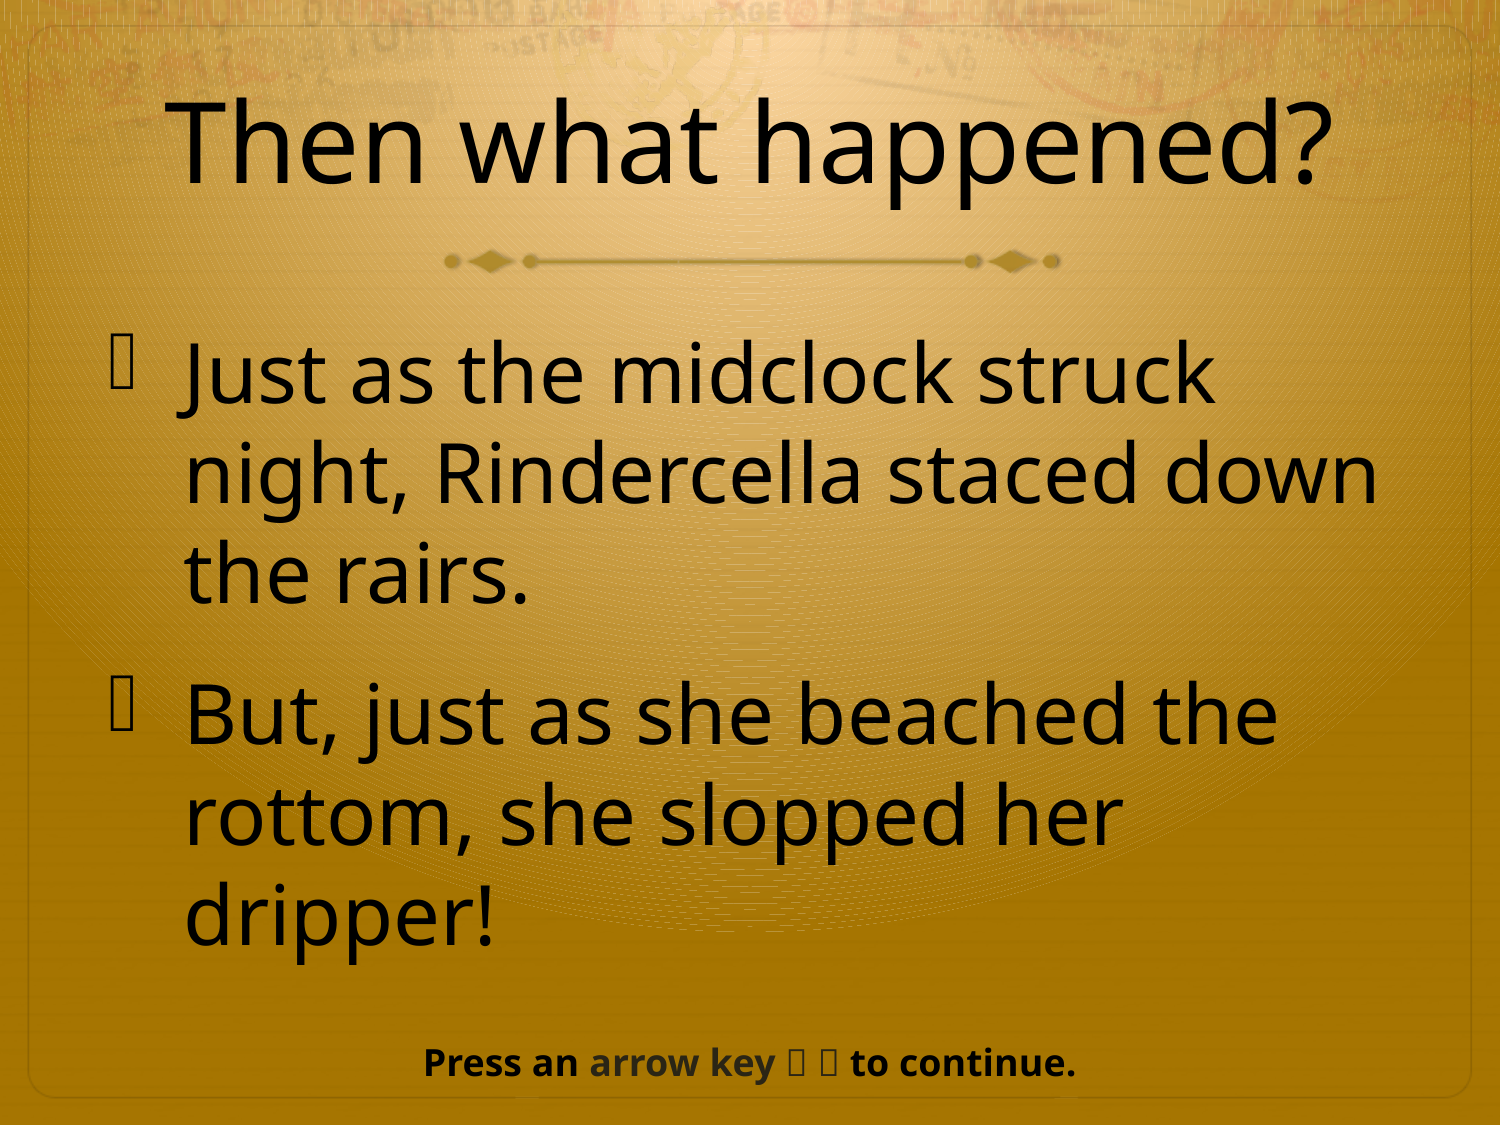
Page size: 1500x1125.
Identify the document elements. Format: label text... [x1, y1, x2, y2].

text_box Press an arrow key   to continue. [408, 1031, 1092, 1092]
picture [0, 0, 1500, 1125]
title Then what happened? [93, 44, 1407, 233]
list Just as the midclock struck night, Rindercella staced down the rairs. But, just as she beached the rottom, she slopped her dripper! [93, 312, 1407, 988]
